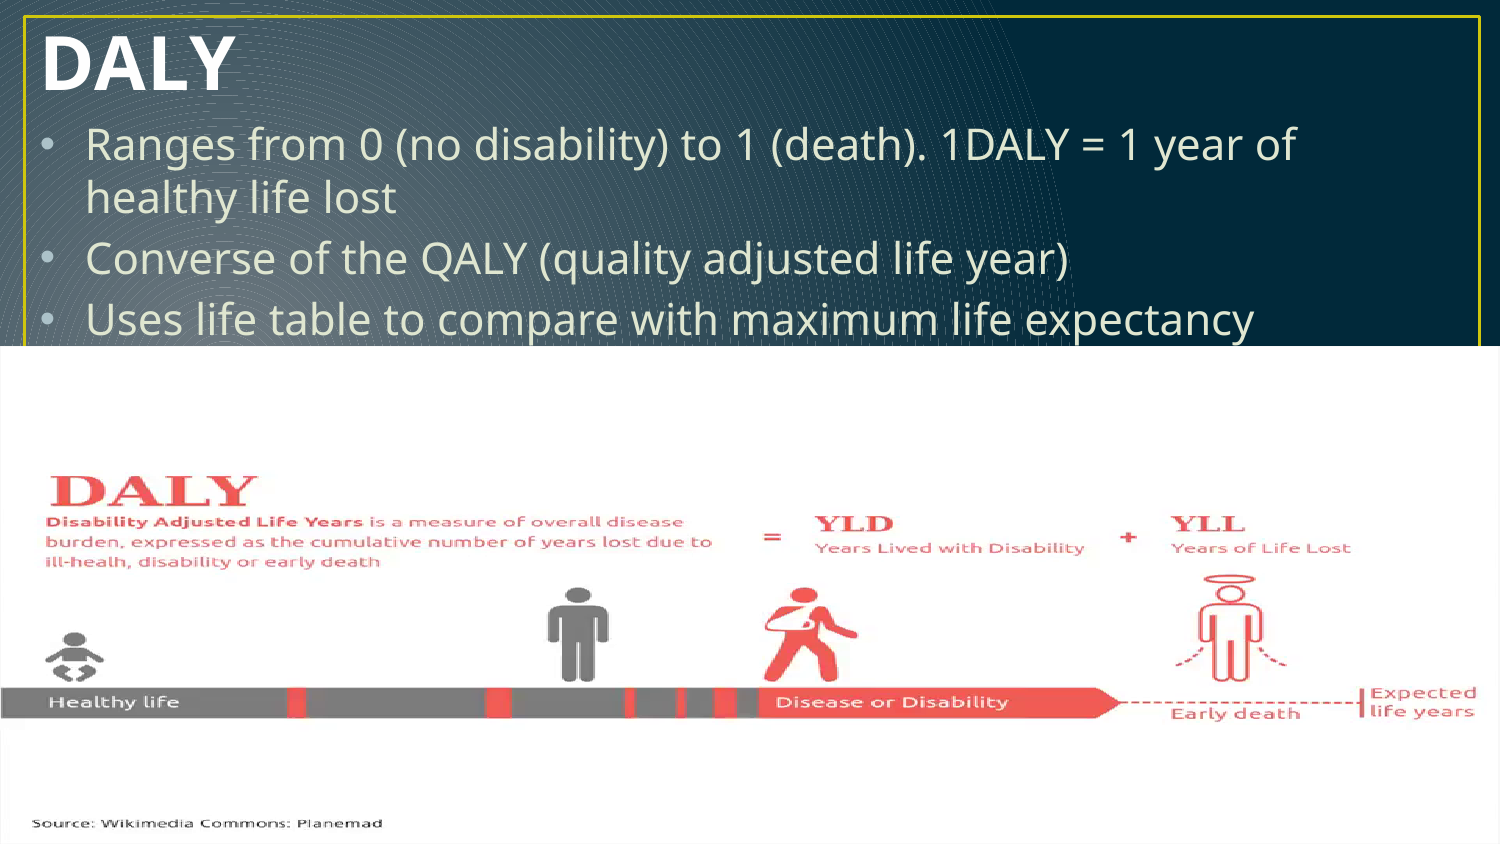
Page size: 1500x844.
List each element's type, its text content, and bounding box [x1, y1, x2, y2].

title DALY [24, 0, 1375, 109]
picture [0, 346, 1500, 844]
list Ranges from 0 (no disability) to 1 (death). 1DALY = 1 year of healthy life lost Converse of the QALY (quality adjusted life year) Uses life table to compare with maximum life expectancy (i.e.lowest age specific mortality) [24, 109, 1475, 343]
